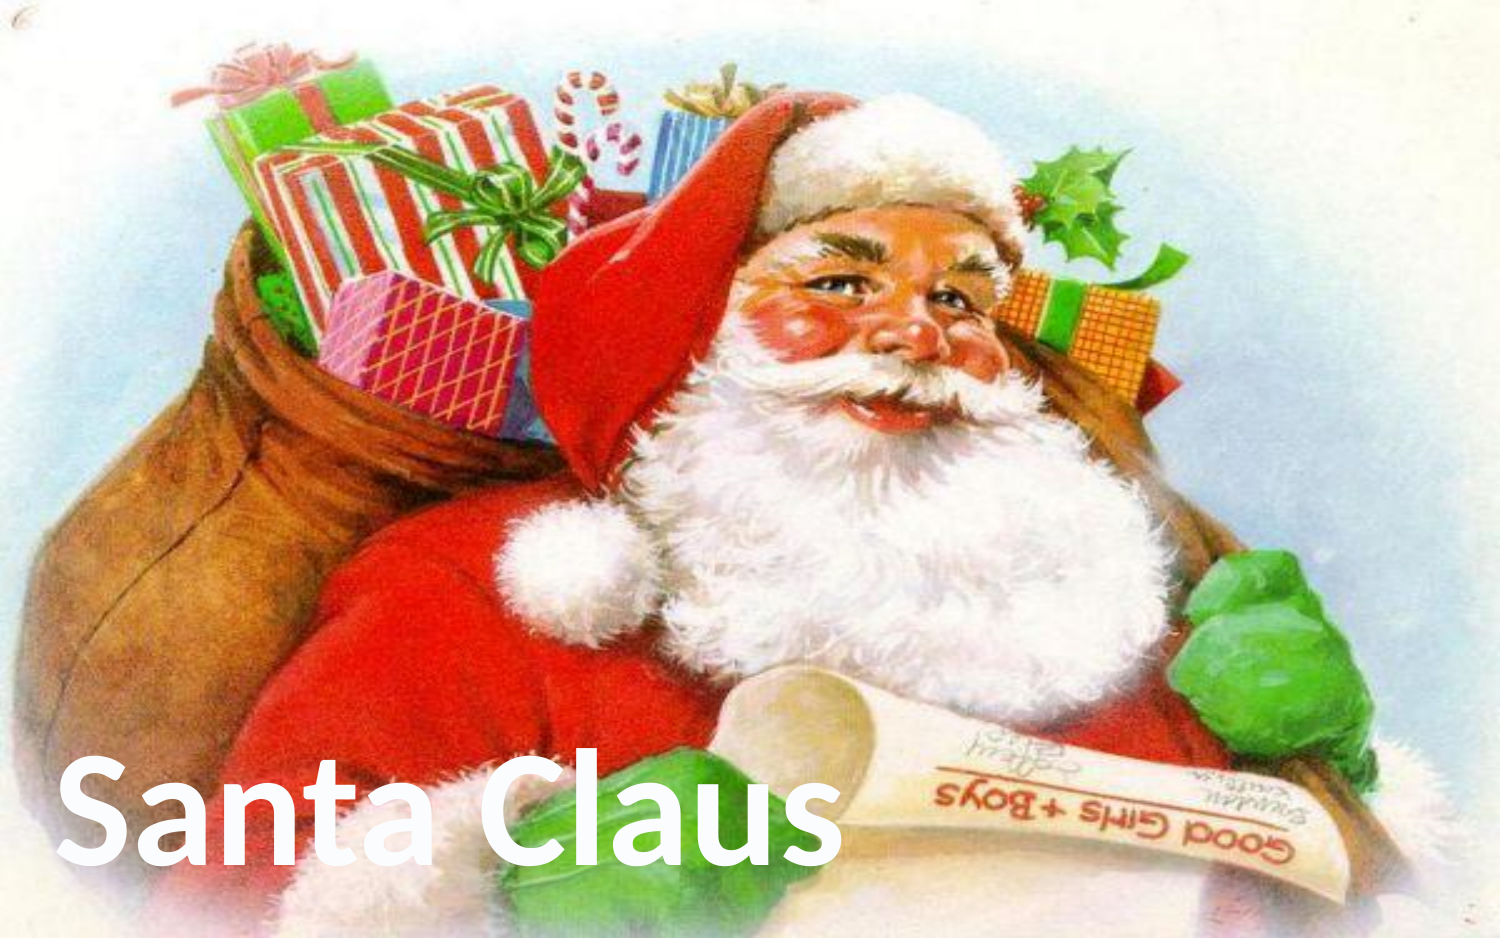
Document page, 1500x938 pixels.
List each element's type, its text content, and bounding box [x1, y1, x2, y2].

text_box Santa Claus [38, 691, 862, 907]
picture [0, 0, 1500, 938]
